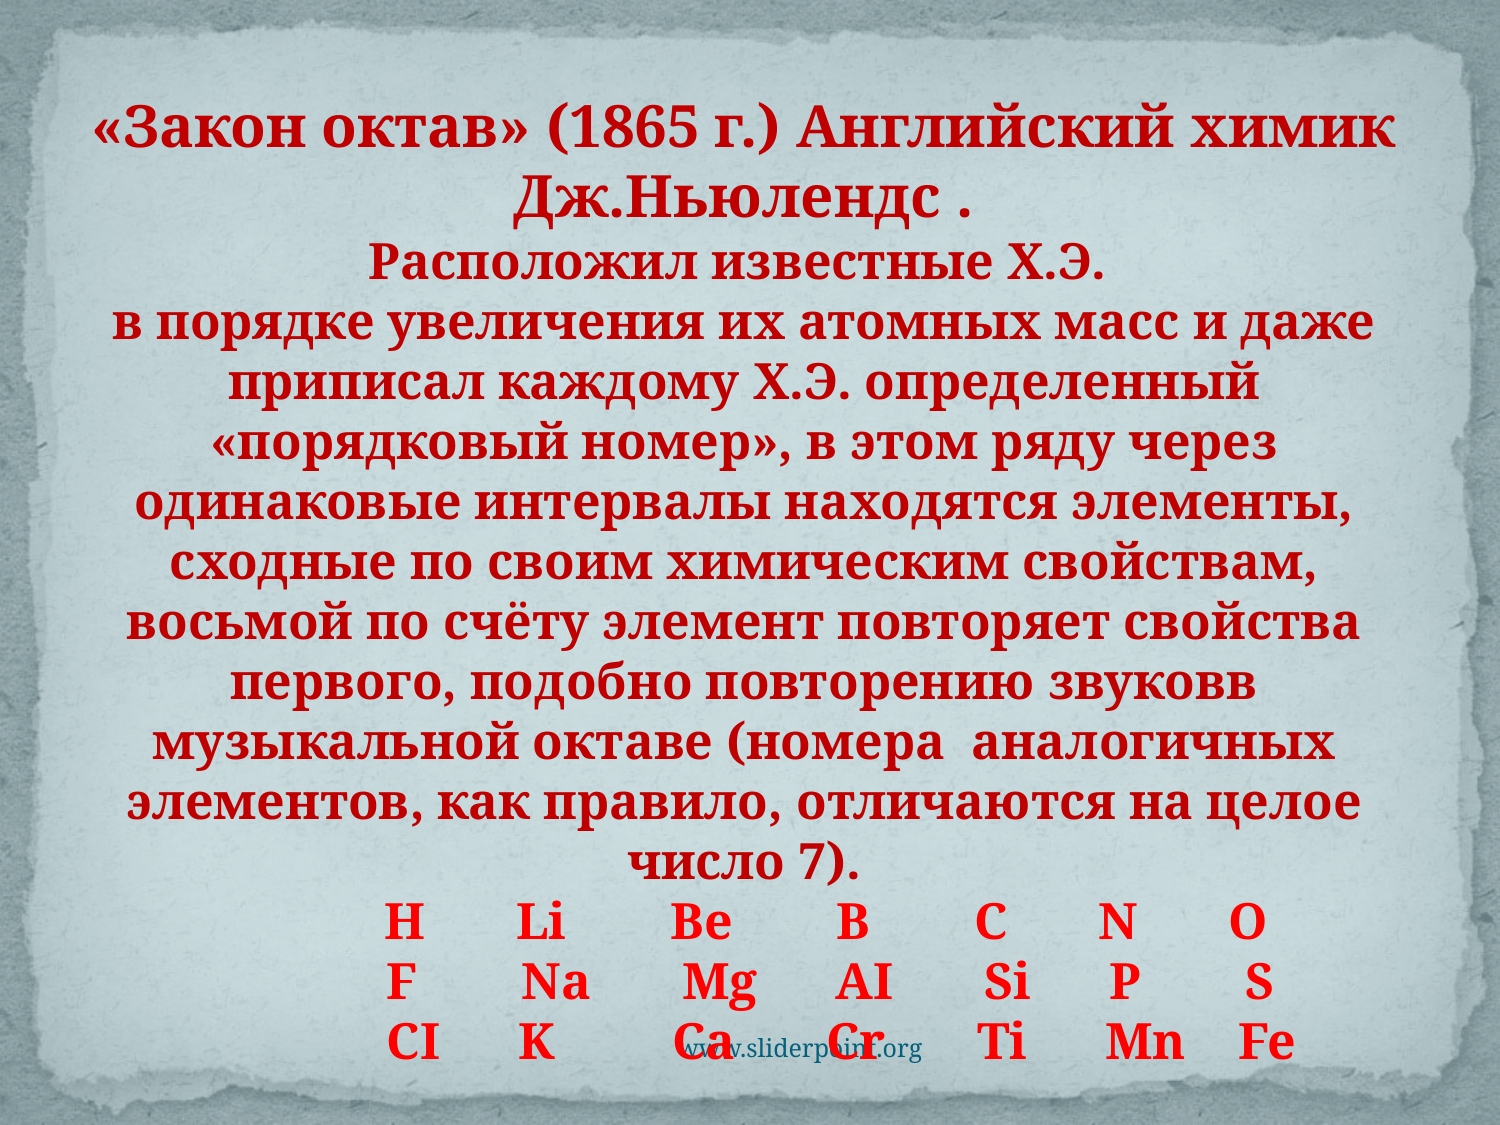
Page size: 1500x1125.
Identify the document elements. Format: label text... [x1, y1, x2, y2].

footer www.sliderpoint.org [350, 1017, 938, 1081]
text_box «Закон октав» (1865 г.) Английский химик Дж.Ньюлендс . Расположил известные Х.Э. в порядке увеличения их атомных масс и даже приписал каждому Х.Э. определенный «порядковый номер», в этом ряду через одинаковые интервалы находятся элементы, сходные по своим химическим свойствам, восьмой по счёту элемент повторяет свойства первого, подобно повторению звуковв музыкальной октаве (номера аналогичных элементов, как правило, отличаются на целое число 7). H Li Be B C N O F Na Mg AI Si P S CI K Ca Cr Ti Mn Fe [46, 81, 1442, 1077]
